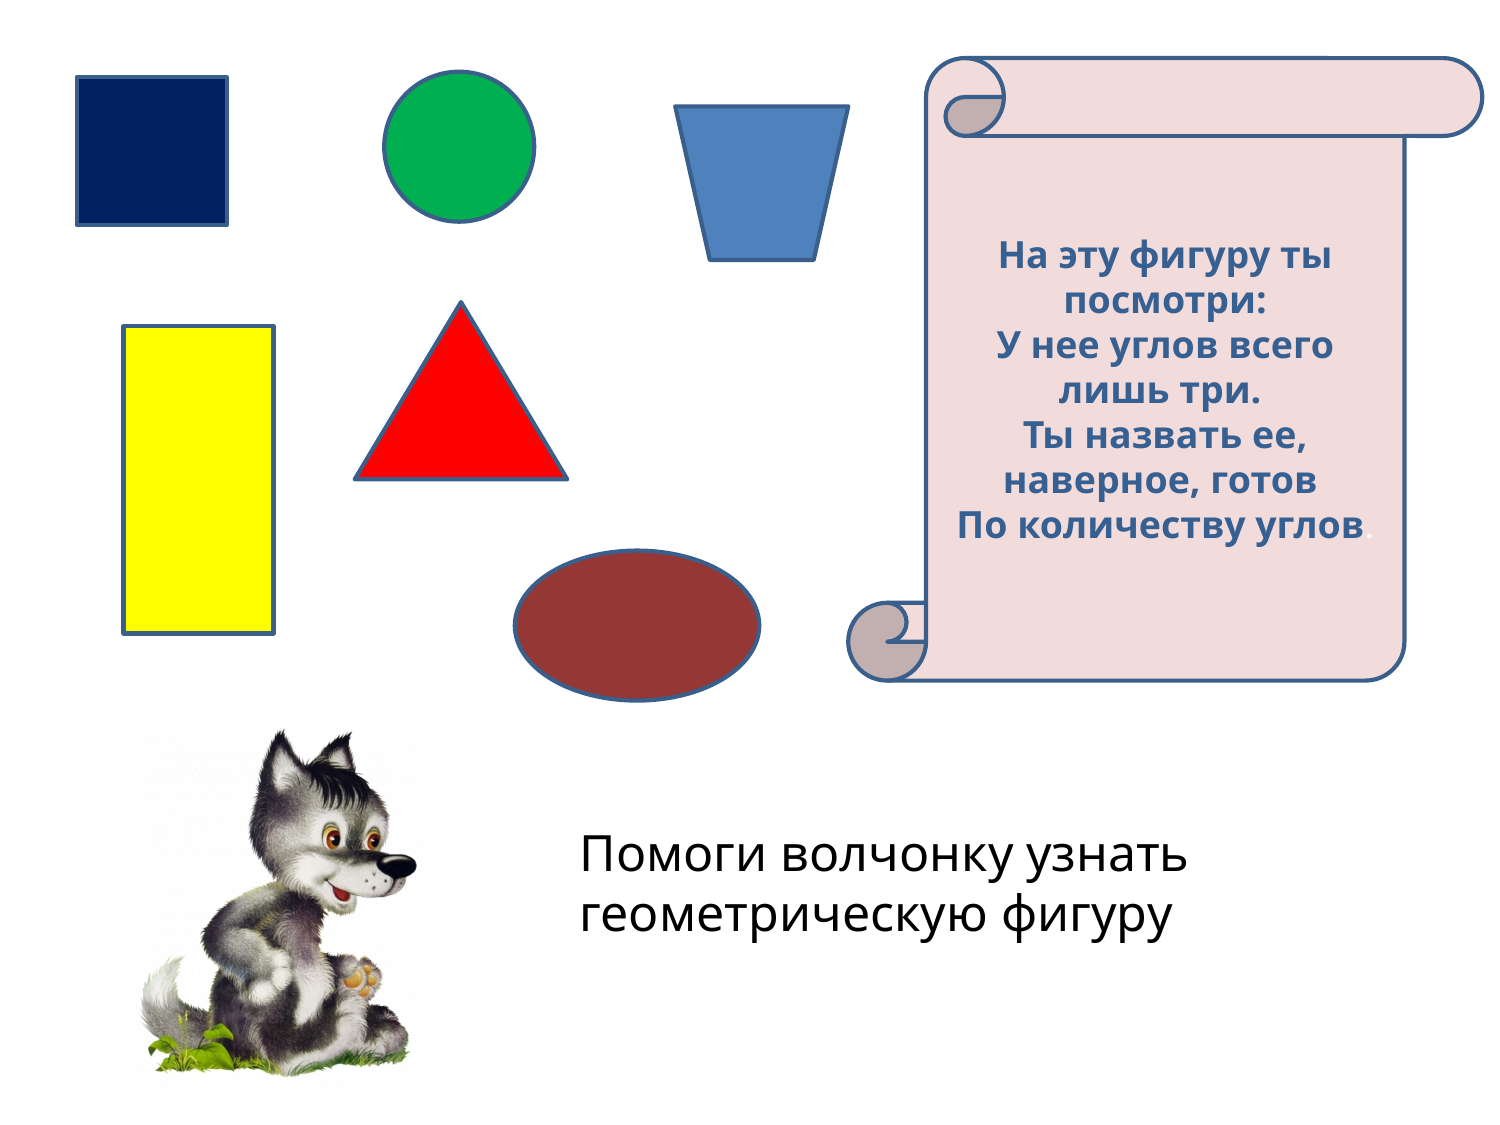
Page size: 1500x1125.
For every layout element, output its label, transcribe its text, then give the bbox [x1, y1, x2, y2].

text_box [75, 75, 229, 227]
text_box [512, 548, 762, 703]
picture [21, 715, 526, 1092]
text_box [382, 69, 537, 224]
text_box [121, 324, 276, 636]
text_box Помоги волчонку узнать геометрическую фигуру [564, 814, 1256, 950]
text_box [673, 104, 851, 263]
text_box На эту фигуру ты посмотри: У нее углов всего лишь три. Ты назвать ее, наверное, готов По количеству углов. [846, 55, 1485, 683]
text_box [352, 300, 570, 482]
